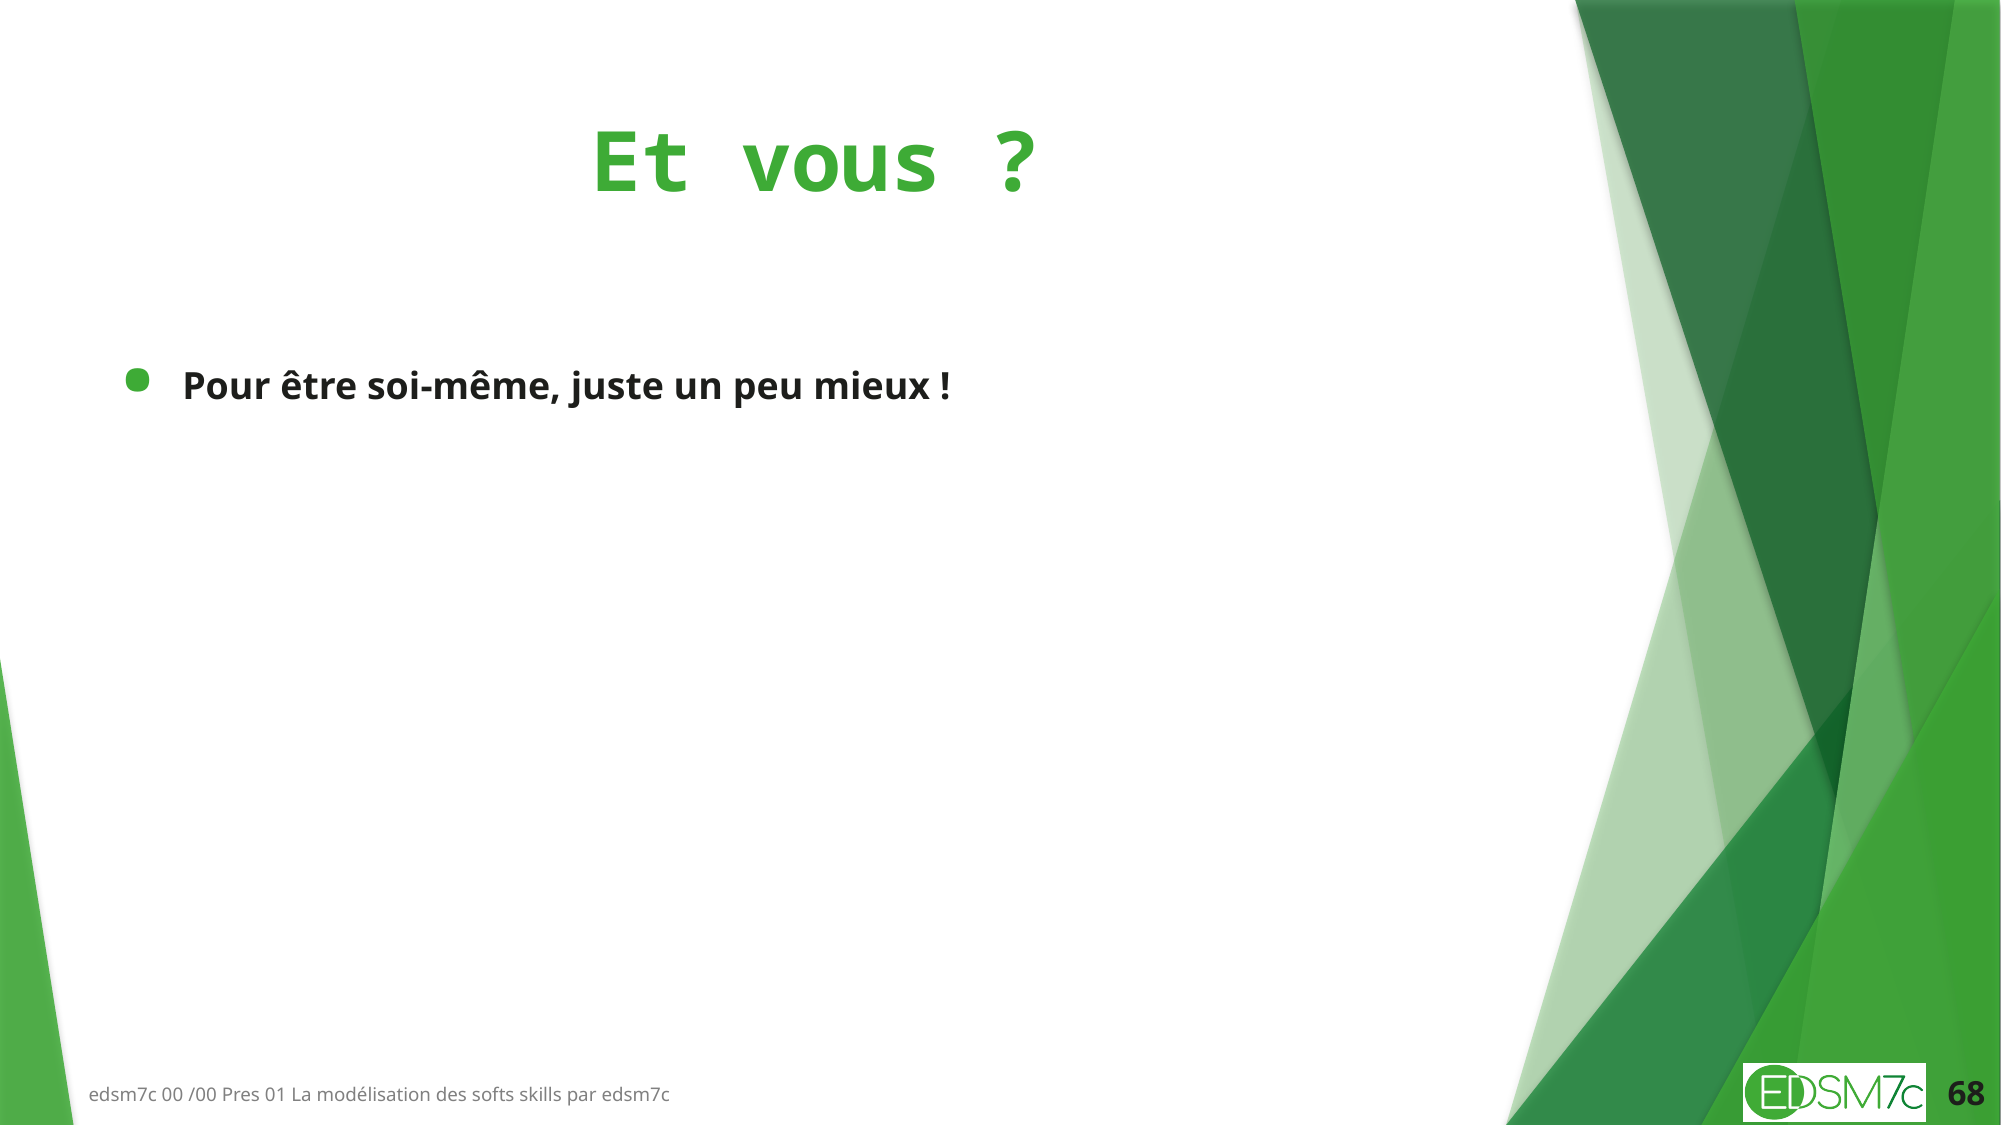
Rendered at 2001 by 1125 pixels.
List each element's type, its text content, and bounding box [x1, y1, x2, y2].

list Pour être soi-même, juste un peu mieux ! [111, 354, 1522, 992]
footer edsm7c 00 /00 Pres 01 La modélisation des softs skills par edsm7c [73, 1065, 1107, 1125]
slide_number 68 [1928, 1065, 2000, 1125]
picture [1742, 1061, 1927, 1123]
title Et vous ? [111, 99, 1522, 317]
